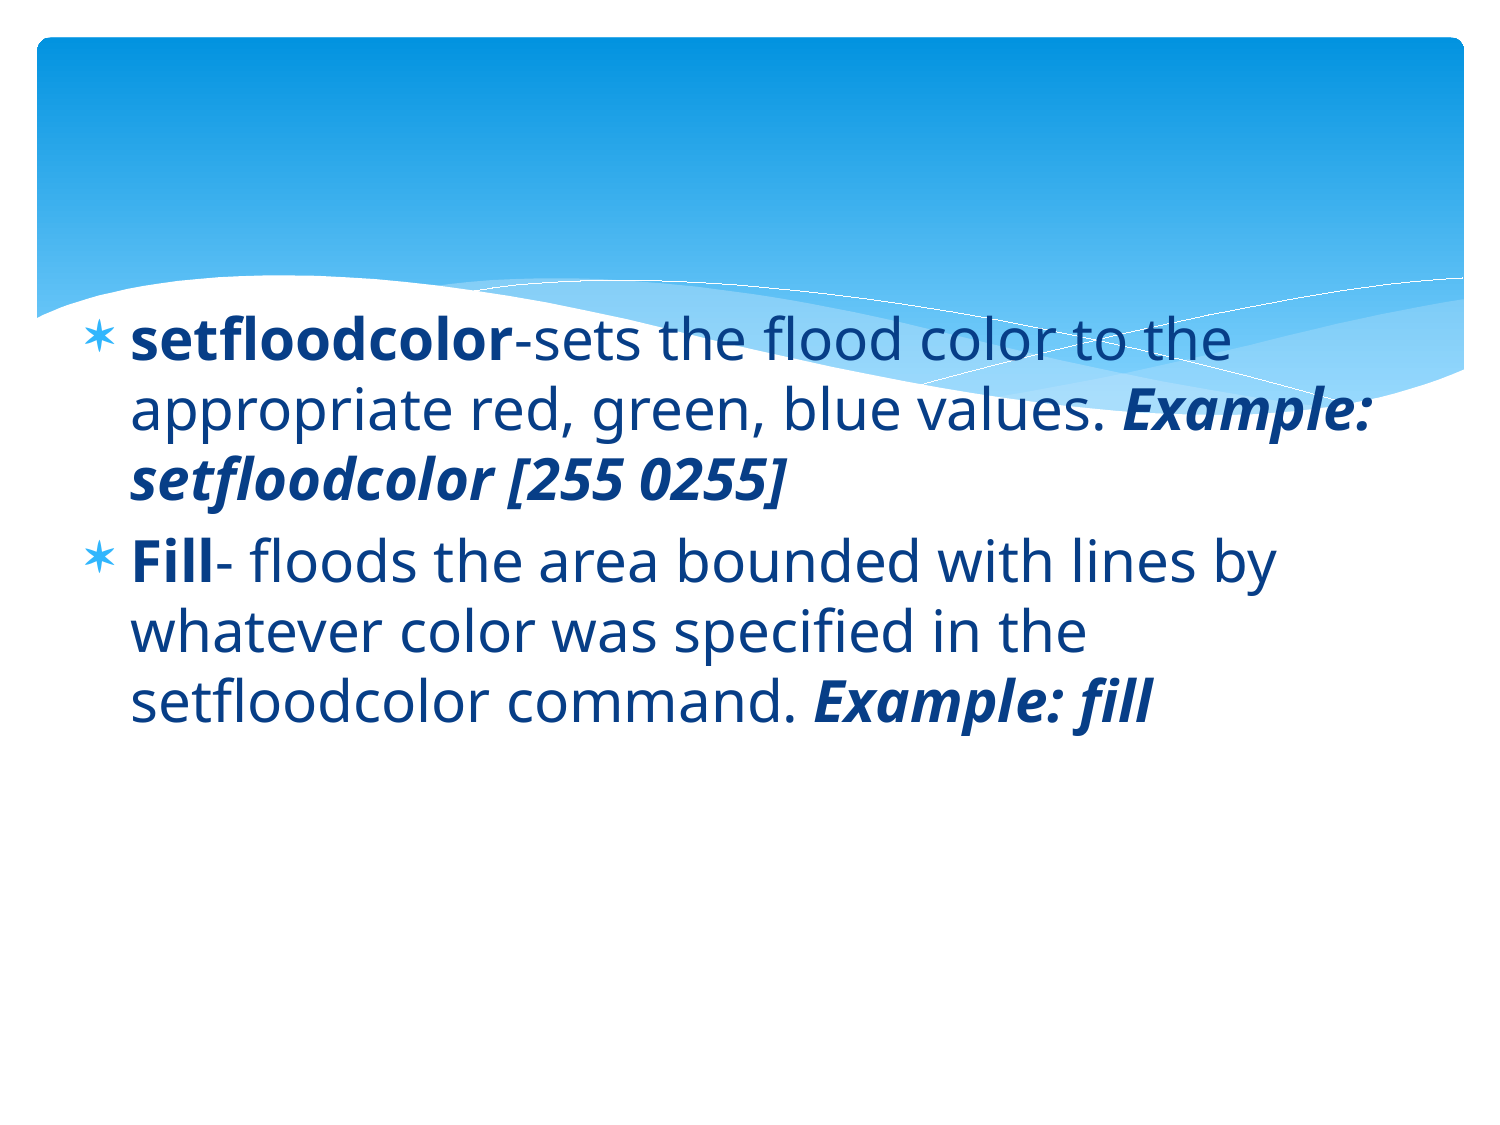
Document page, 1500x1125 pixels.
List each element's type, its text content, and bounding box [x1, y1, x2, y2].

list setfloodcolor-sets the flood color to the appropriate red, green, blue values. Example: setfloodcolor [255 0255] Fill- floods the area bounded with lines by whatever color was specified in the setfloodcolor command. Example: fill [70, 295, 1421, 1067]
